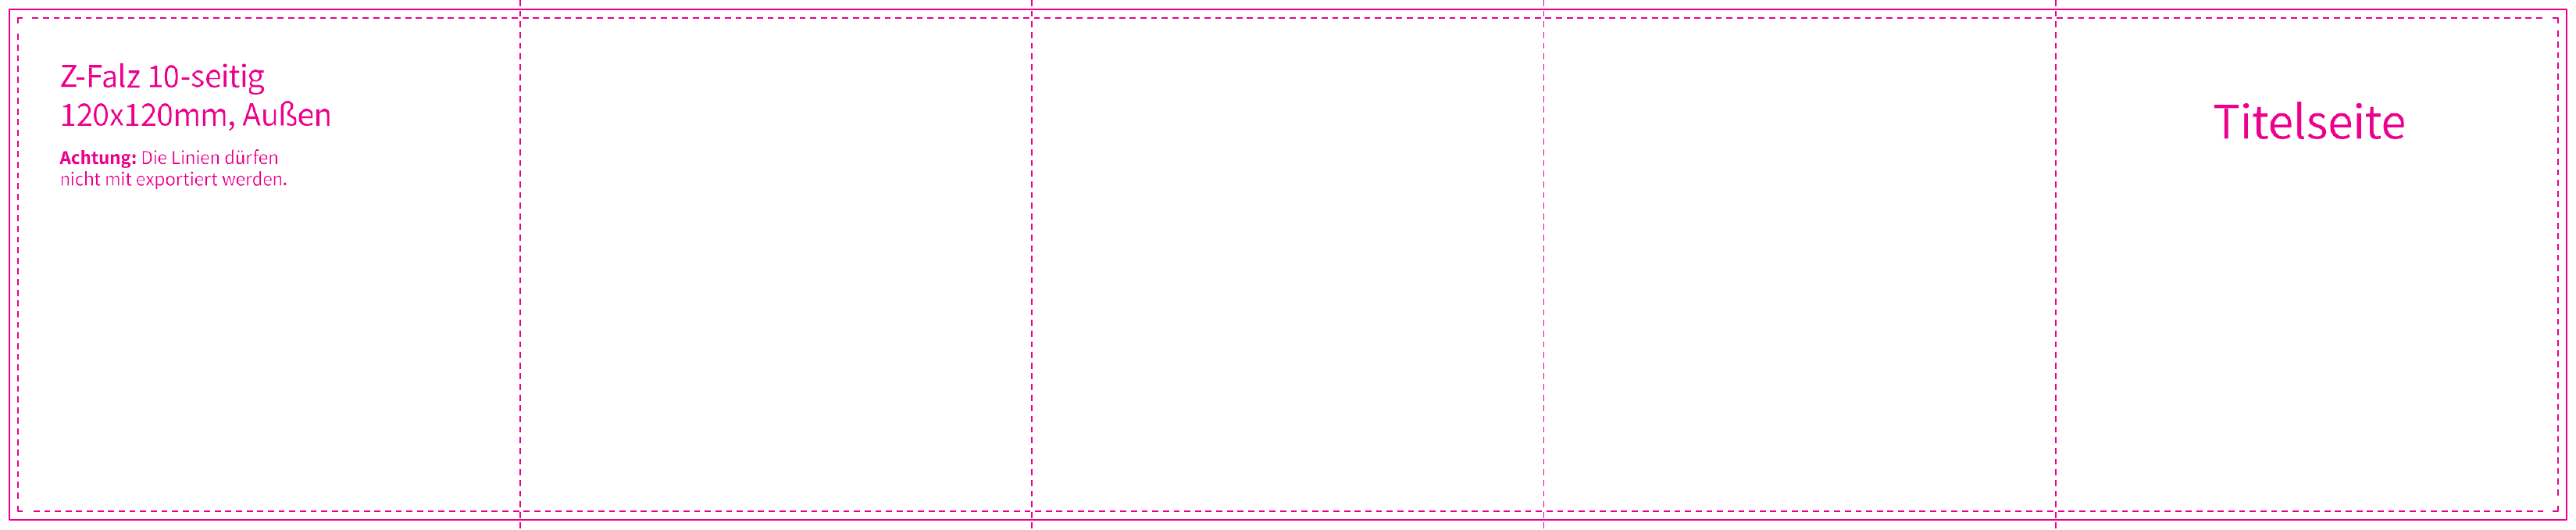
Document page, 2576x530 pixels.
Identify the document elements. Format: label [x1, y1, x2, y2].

text_box [8, 0, 2568, 530]
